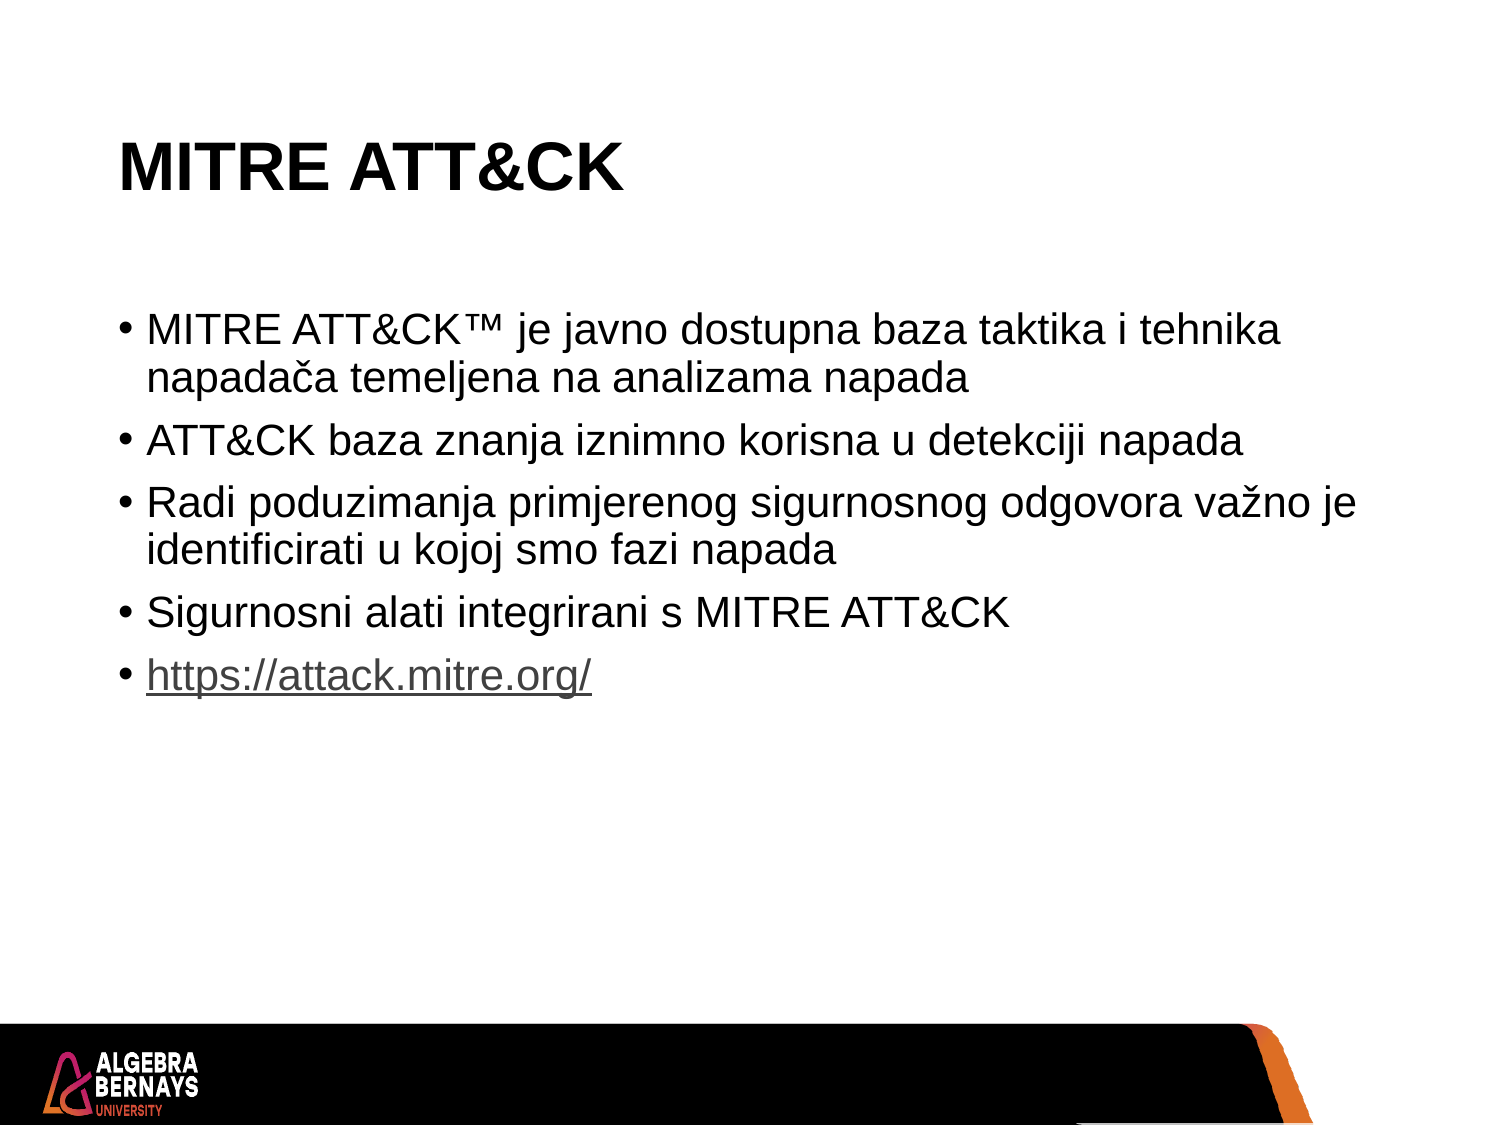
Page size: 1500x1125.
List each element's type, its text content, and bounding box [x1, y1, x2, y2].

list MITRE ATT&CK™ je javno dostupna baza taktika i tehnika napadača temeljena na analizama napada ATT&CK baza znanja iznimno korisna u detekciji napada Radi poduzimanja primjerenog sigurnosnog odgovora važno je identificirati u kojoj smo fazi napada Sigurnosni alati integrirani s MITRE ATT&CK https://attack.mitre.org/ [103, 299, 1397, 1014]
title MITRE ATT&CK [103, 59, 1397, 278]
picture [0, 1023, 1468, 1125]
